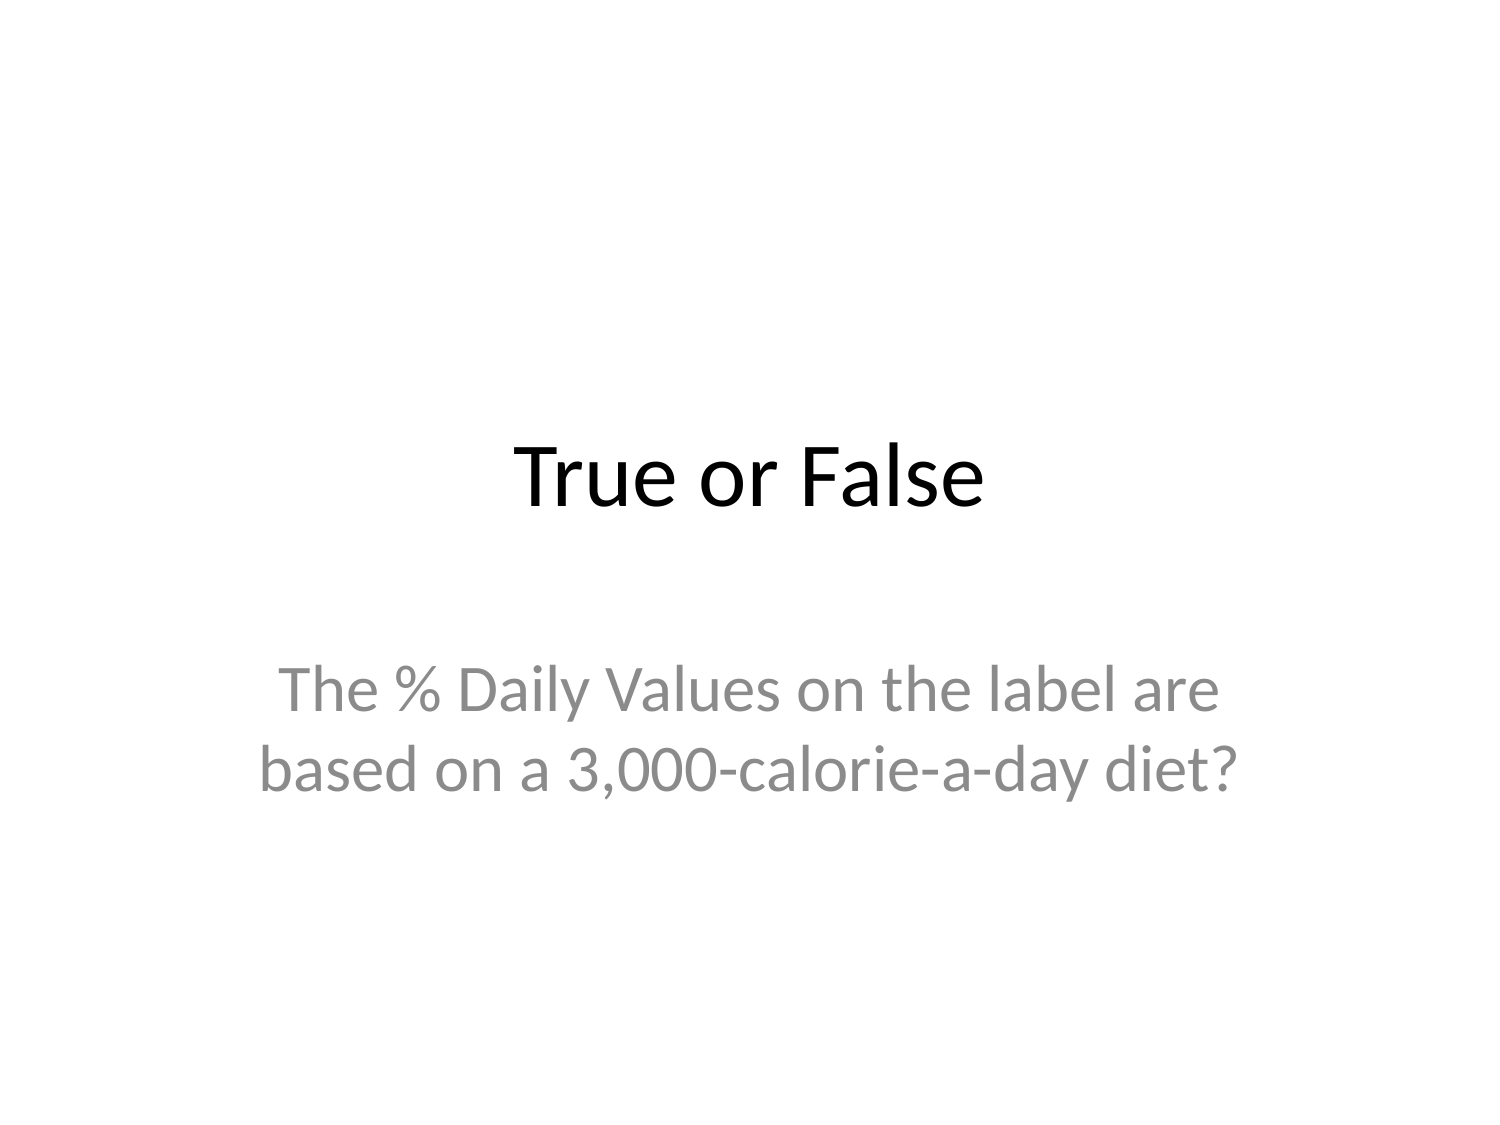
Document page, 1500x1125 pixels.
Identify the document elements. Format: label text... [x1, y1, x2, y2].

subtitle The % Daily Values on the label are based on a 3,000-calorie-a-day diet? [225, 637, 1275, 925]
title True or False [112, 349, 1388, 591]
